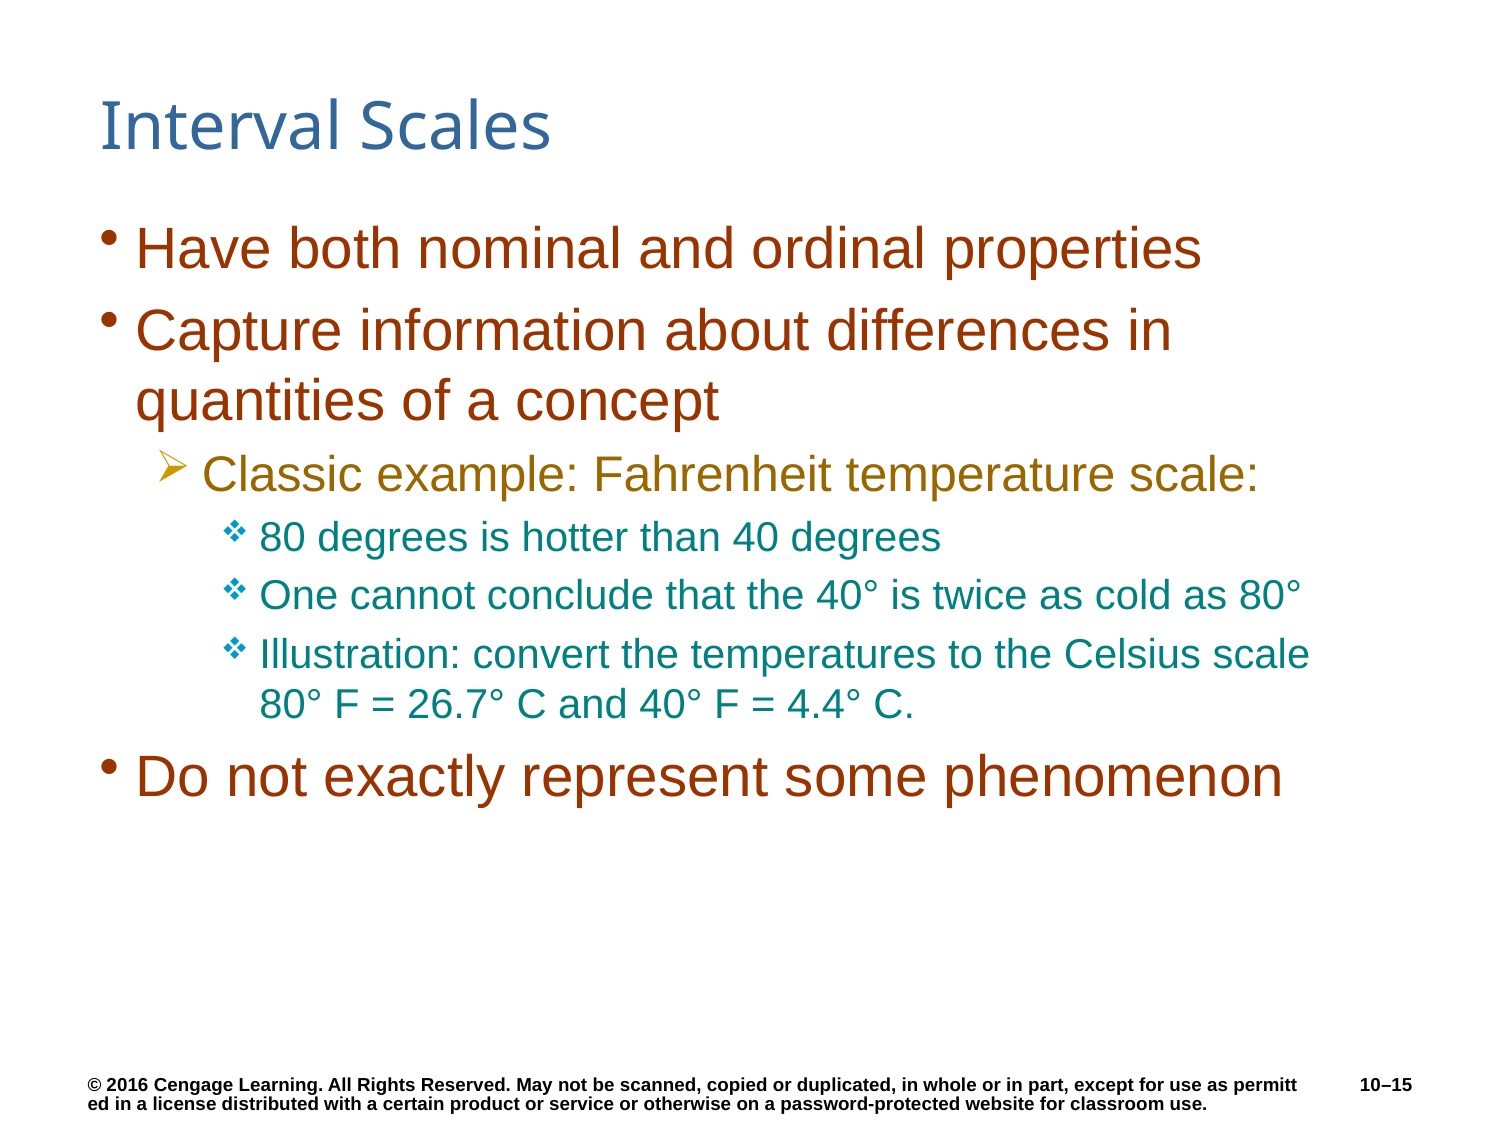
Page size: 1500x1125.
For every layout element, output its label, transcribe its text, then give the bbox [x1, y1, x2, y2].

slide_number 10–15 [1050, 1042, 1413, 1103]
list Have both nominal and ordinal properties Capture information about differences in quantities of a concept Classic example: Fahrenheit temperature scale: 80 degrees is hotter than 40 degrees One cannot conclude that the 40° is twice as cold as 80° Illustration: convert the temperatures to the Celsius scale 80° F = 26.7° C and 40° F = 4.4° C. Do not exactly represent some phenomenon [84, 202, 1414, 1013]
footer © 2016 Cengage Learning. All Rights Reserved. May not be scanned, copied or duplicated, in whole or in part, except for use as permitted in a license distributed with a certain product or service or otherwise on a password-protected website for classroom use. [87, 1057, 1050, 1103]
title Interval Scales [85, 75, 1411, 171]
